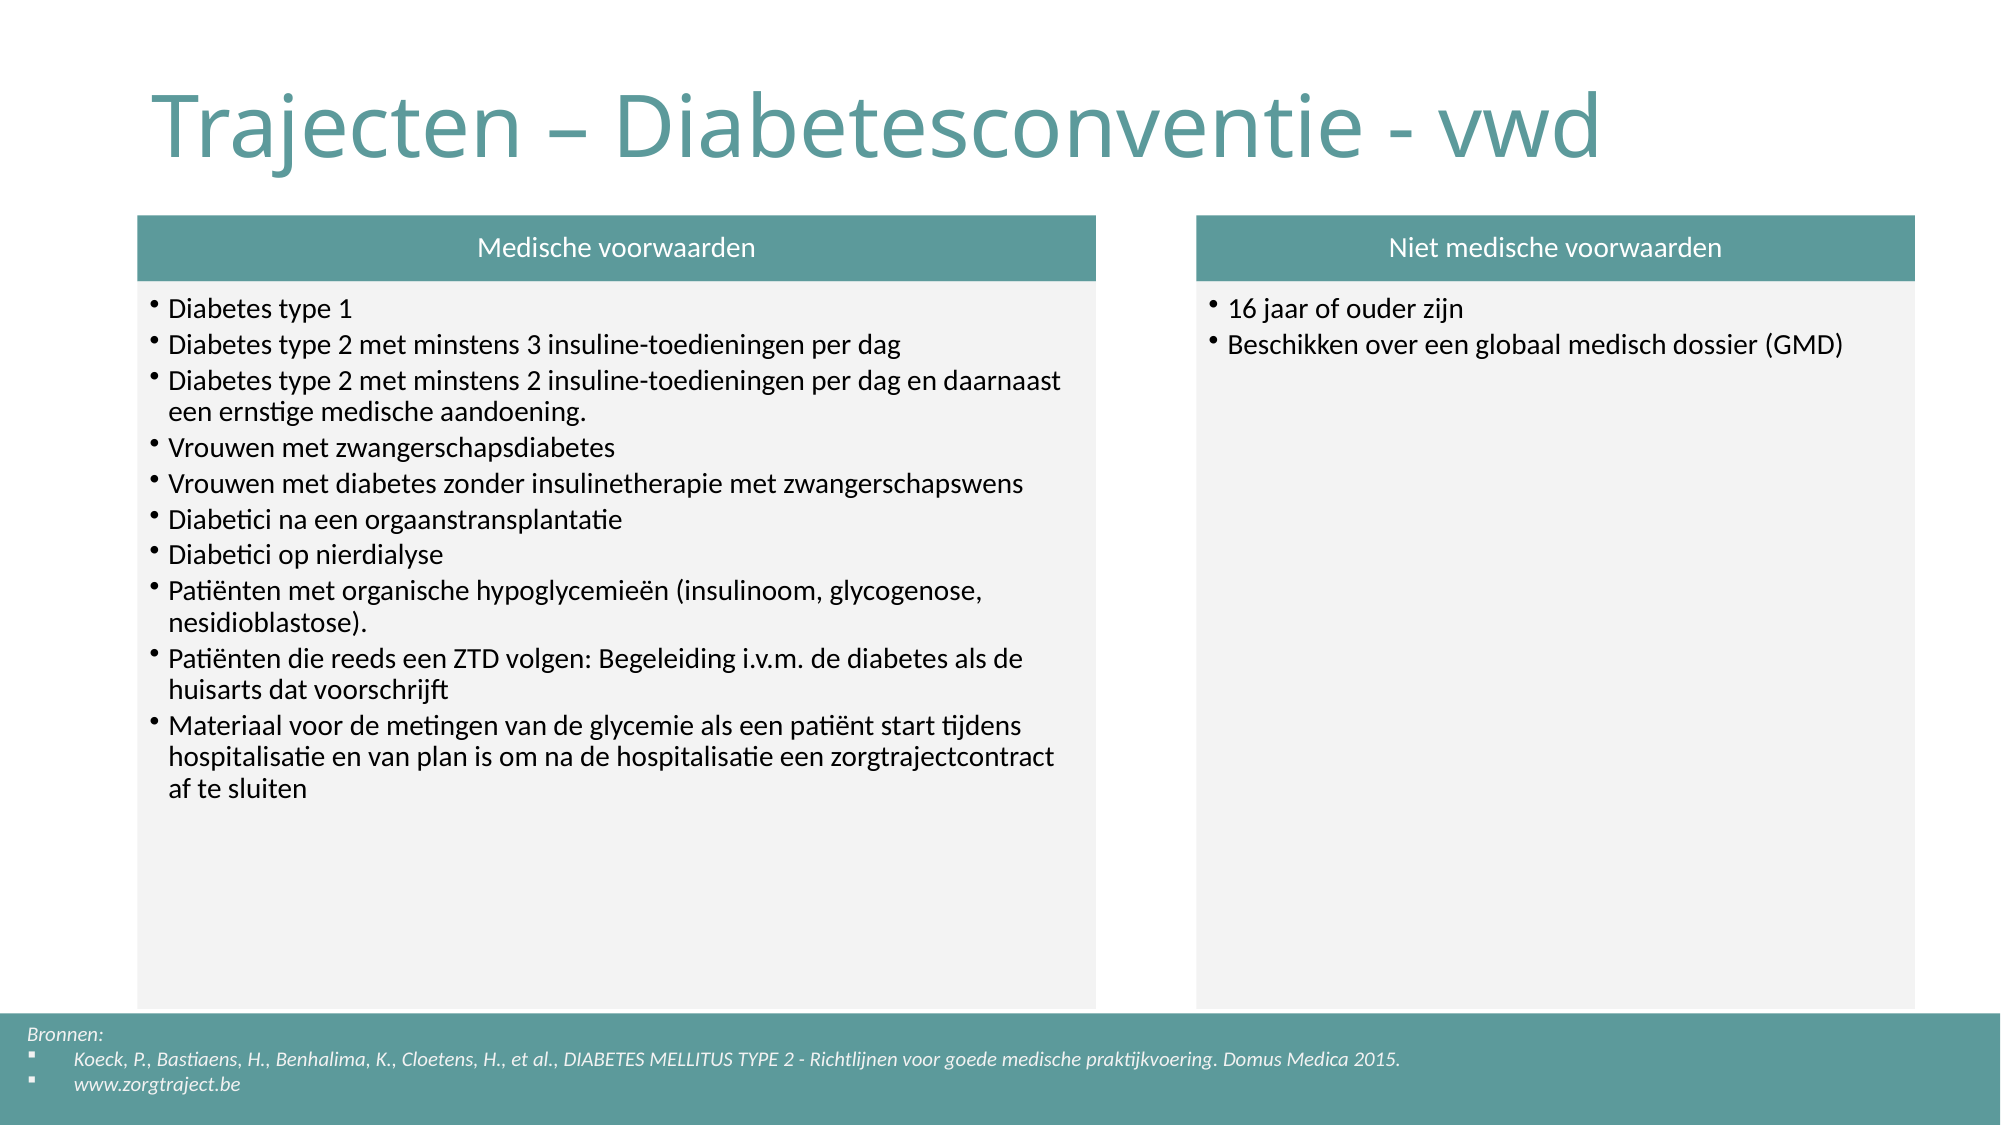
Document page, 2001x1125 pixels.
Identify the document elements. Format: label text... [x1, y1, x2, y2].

text_box Bronnen: Koeck, P., Bastiaens, H., Benhalima, K., Cloetens, H., et al., DIABETES MELLITUS TYPE 2 - Richtlijnen voor goede medische praktijkvoering. Domus Medica 2015. www.zorgtraject.be [12, 1013, 2000, 1103]
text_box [136, 211, 1916, 1014]
title Trajecten – Diabetesconventie - vwd [136, 22, 1898, 185]
